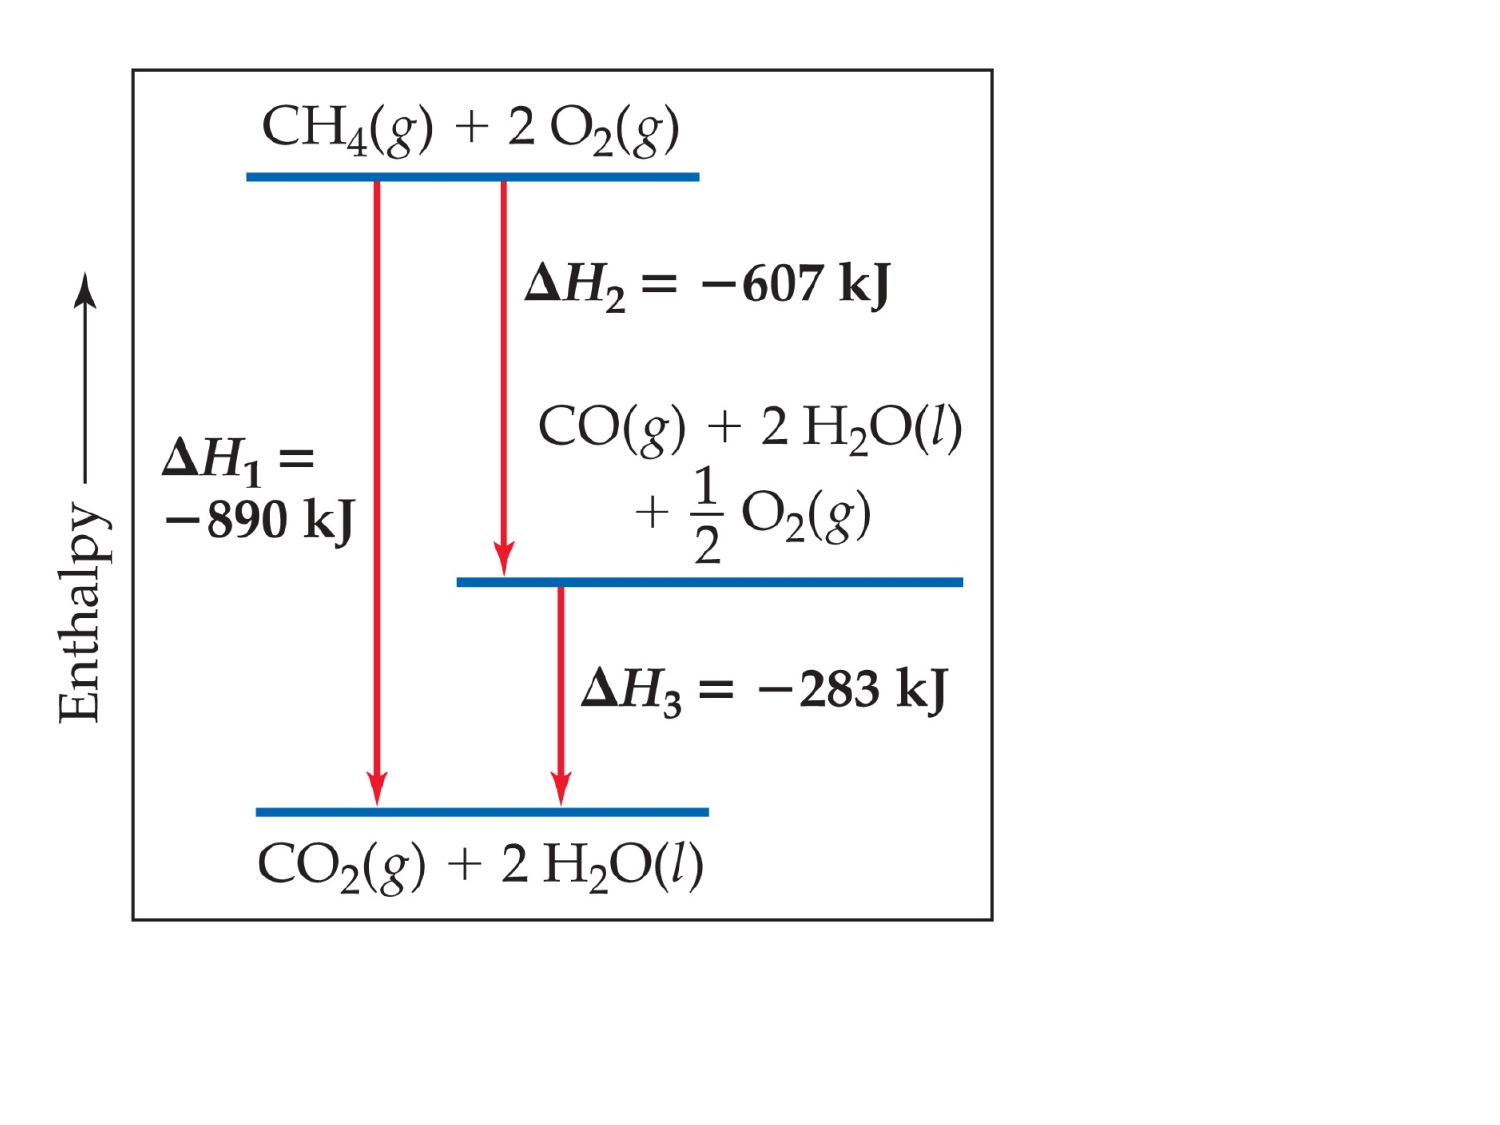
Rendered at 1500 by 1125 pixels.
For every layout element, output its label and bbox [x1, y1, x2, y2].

picture [49, 62, 1001, 931]
